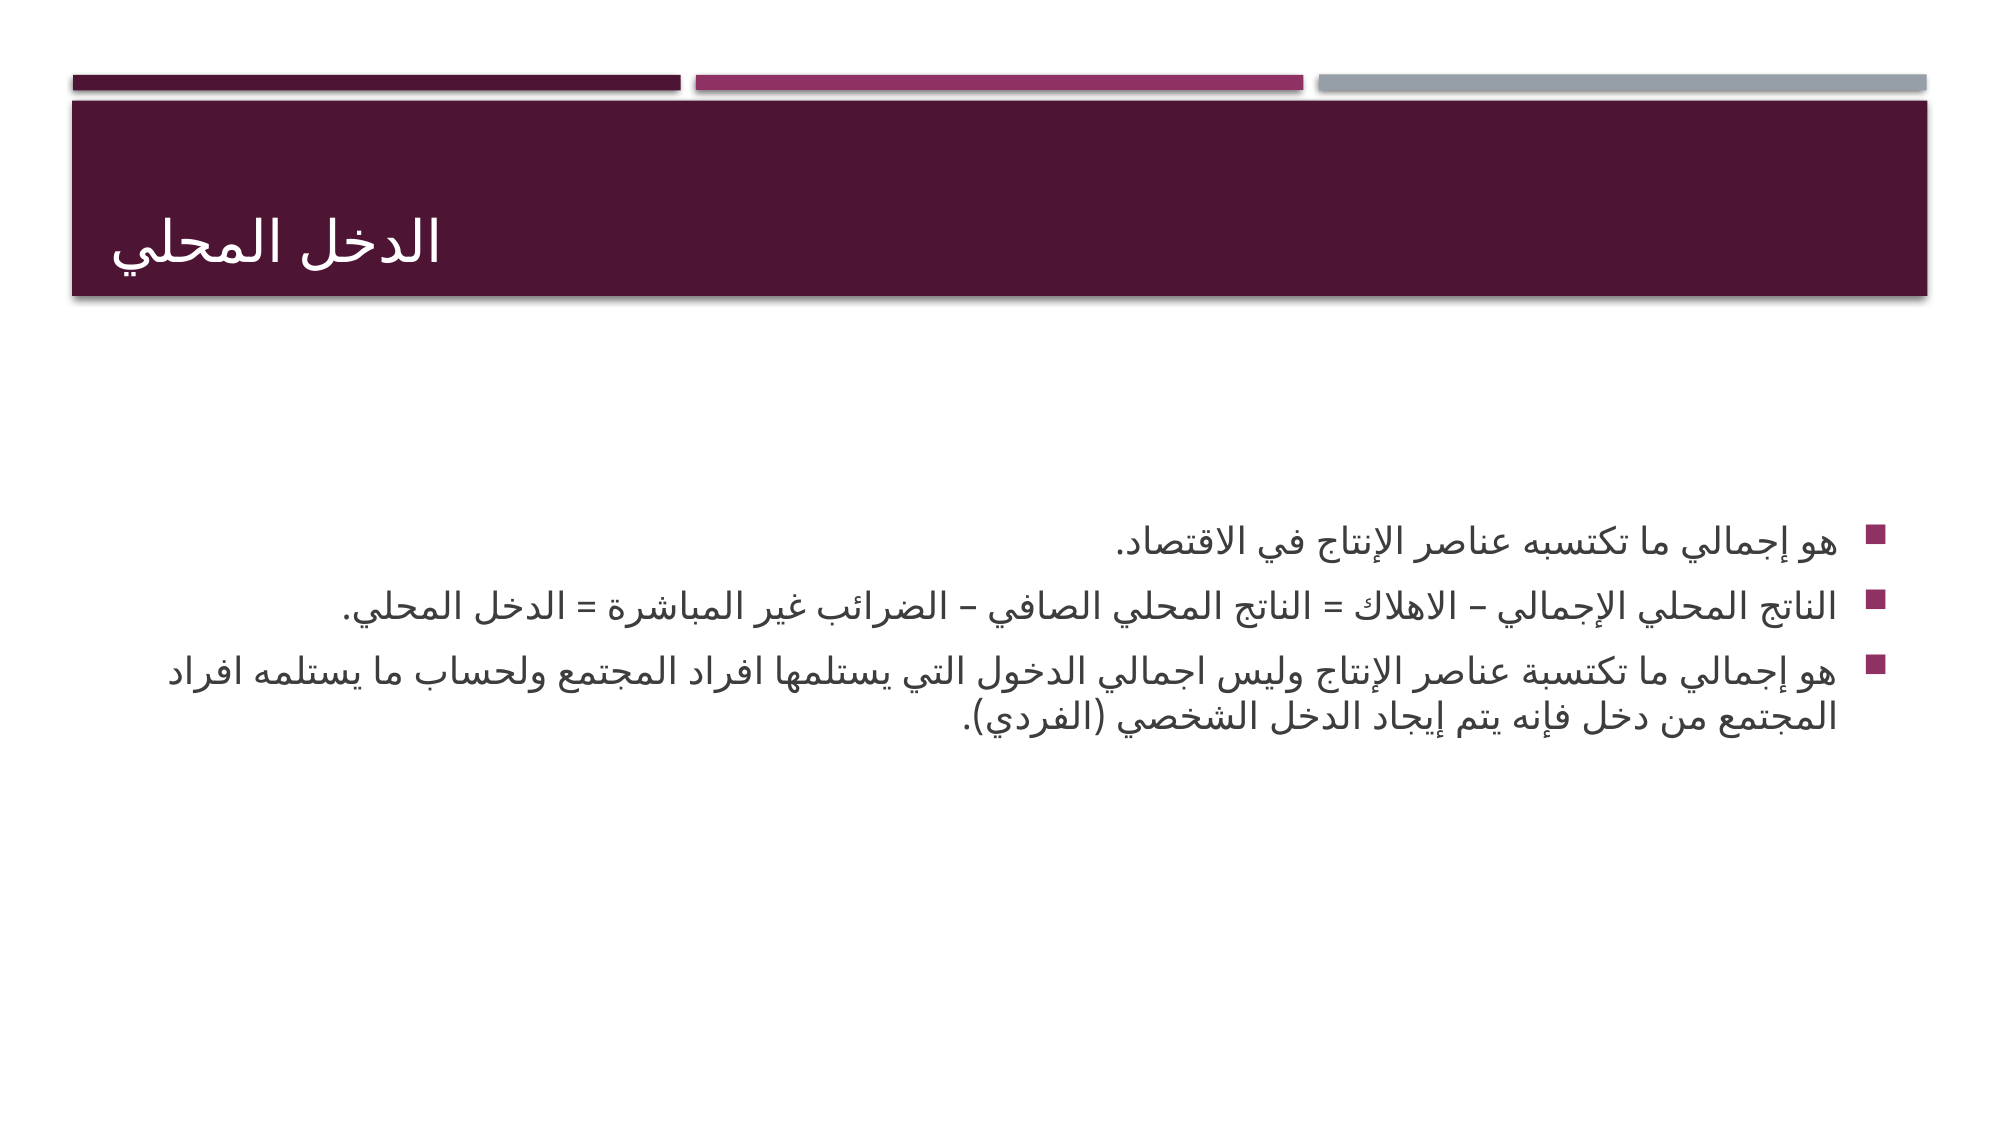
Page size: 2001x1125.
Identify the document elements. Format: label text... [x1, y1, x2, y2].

title الدخل المحلي [95, 115, 1905, 282]
list هو إجمالي ما تكتسبه عناصر الإنتاج في الاقتصاد. الناتج المحلي الإجمالي – الاهلاك = الناتج المحلي الصافي – الضرائب غير المباشرة = الدخل المحلي. هو إجمالي ما تكتسبة عناصر الإنتاج وليس اجمالي الدخول التي يستلمها افراد المجتمع ولحساب ما يستلمه افراد المجتمع من دخل فإنه يتم إيجاد الدخل الشخصي (الفردي). [95, 357, 1905, 962]
